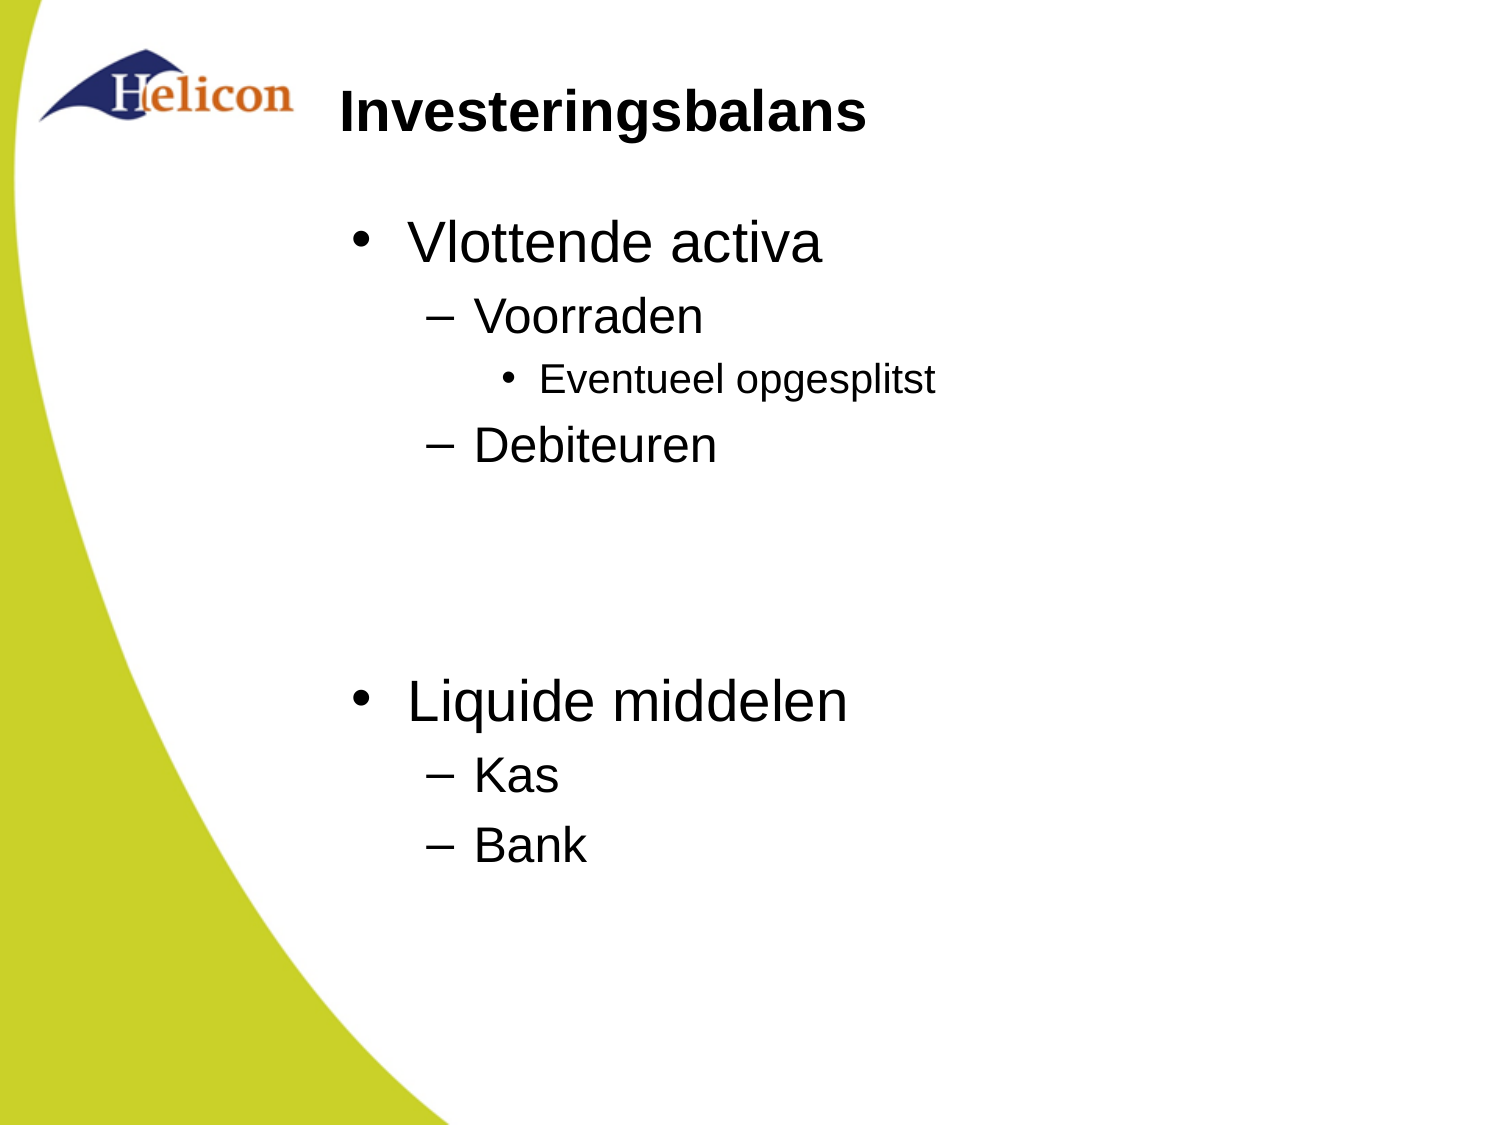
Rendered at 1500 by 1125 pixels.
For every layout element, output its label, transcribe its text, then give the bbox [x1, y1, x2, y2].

picture [0, 0, 1500, 1125]
list Vlottende activa Voorraden Eventueel opgesplitst Debiteuren Liquide middelen Kas Bank [336, 196, 1425, 1005]
title Investeringsbalans [324, 54, 1415, 161]
